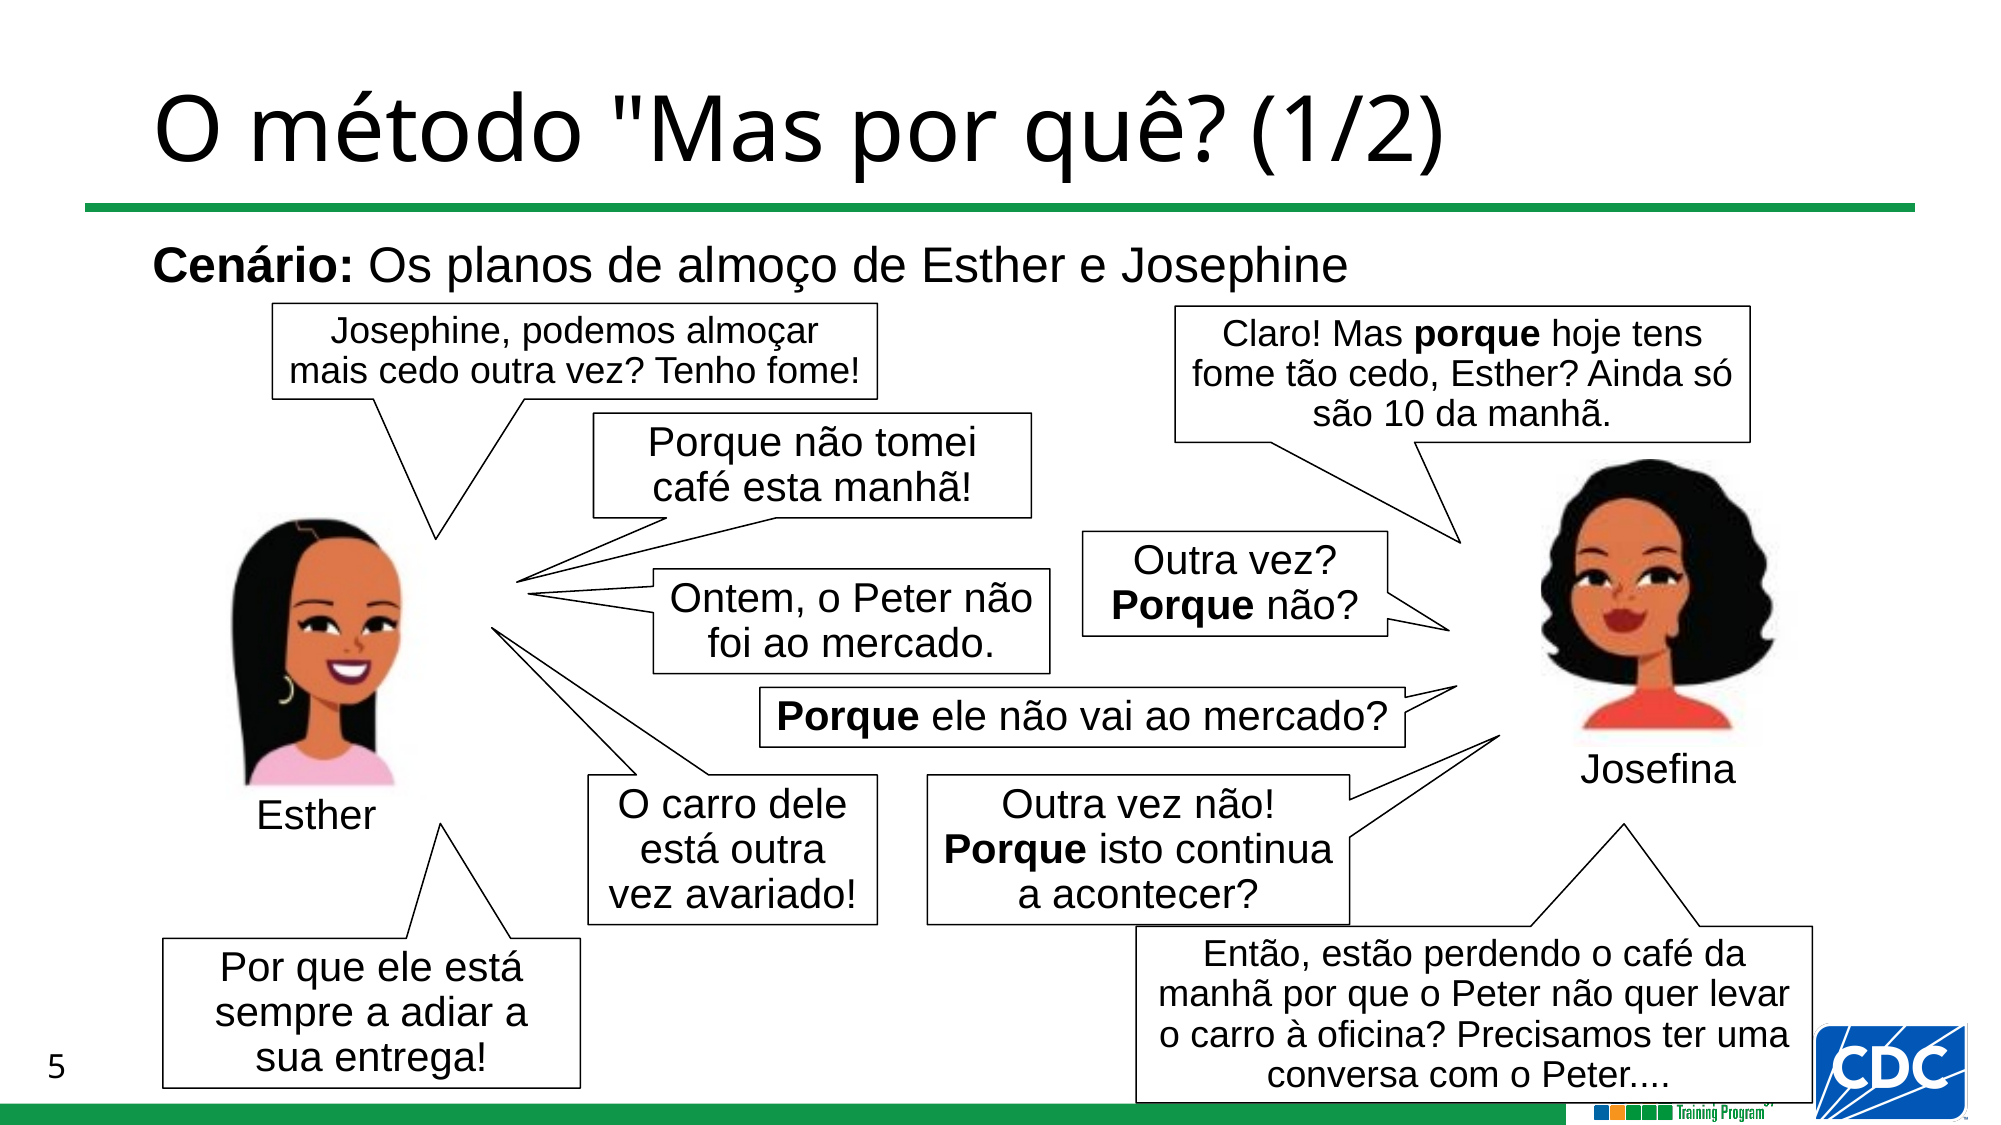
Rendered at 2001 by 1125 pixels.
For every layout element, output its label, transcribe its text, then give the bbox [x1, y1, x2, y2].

text_box Claro! Mas porque hoje tens fome tão cedo, Esther? Ainda só são 10 da manhã. [1175, 306, 1751, 544]
text_box Então, estão perdendo o café da manhã por que o Peter não quer levar o carro à oficina? Precisamos ter uma conversa com o Peter.... [1136, 823, 1813, 1103]
text_box O carro dele está outra vez avariado! [491, 627, 878, 925]
text_box Porque não tomei café esta manhã! [516, 413, 1032, 583]
text_box Por que ele está sempre a adiar a sua entrega! [162, 823, 581, 1089]
text_box Outra vez não! Porque isto continua a acontecer? [927, 735, 1500, 925]
picture [225, 512, 445, 800]
title O método "Mas por quê? (1/2) [137, 75, 1863, 207]
text_box Esther [224, 780, 408, 845]
text_box Josefina [1541, 747, 1775, 800]
text_box Ontem, o Peter não foi ao mercado. [528, 568, 1050, 674]
picture [1540, 459, 1800, 747]
picture [1813, 1023, 1968, 1122]
list Cenário: Os planos de almoço de Esther e Josephine [137, 224, 1863, 1004]
picture [1594, 1103, 1775, 1122]
text_box Josephine, podemos almoçar mais cedo outra vez? Tenho fome! [272, 303, 878, 525]
text_box Outra vez? Porque não? [1082, 531, 1450, 637]
text_box Porque ele não vai ao mercado? [759, 685, 1457, 748]
